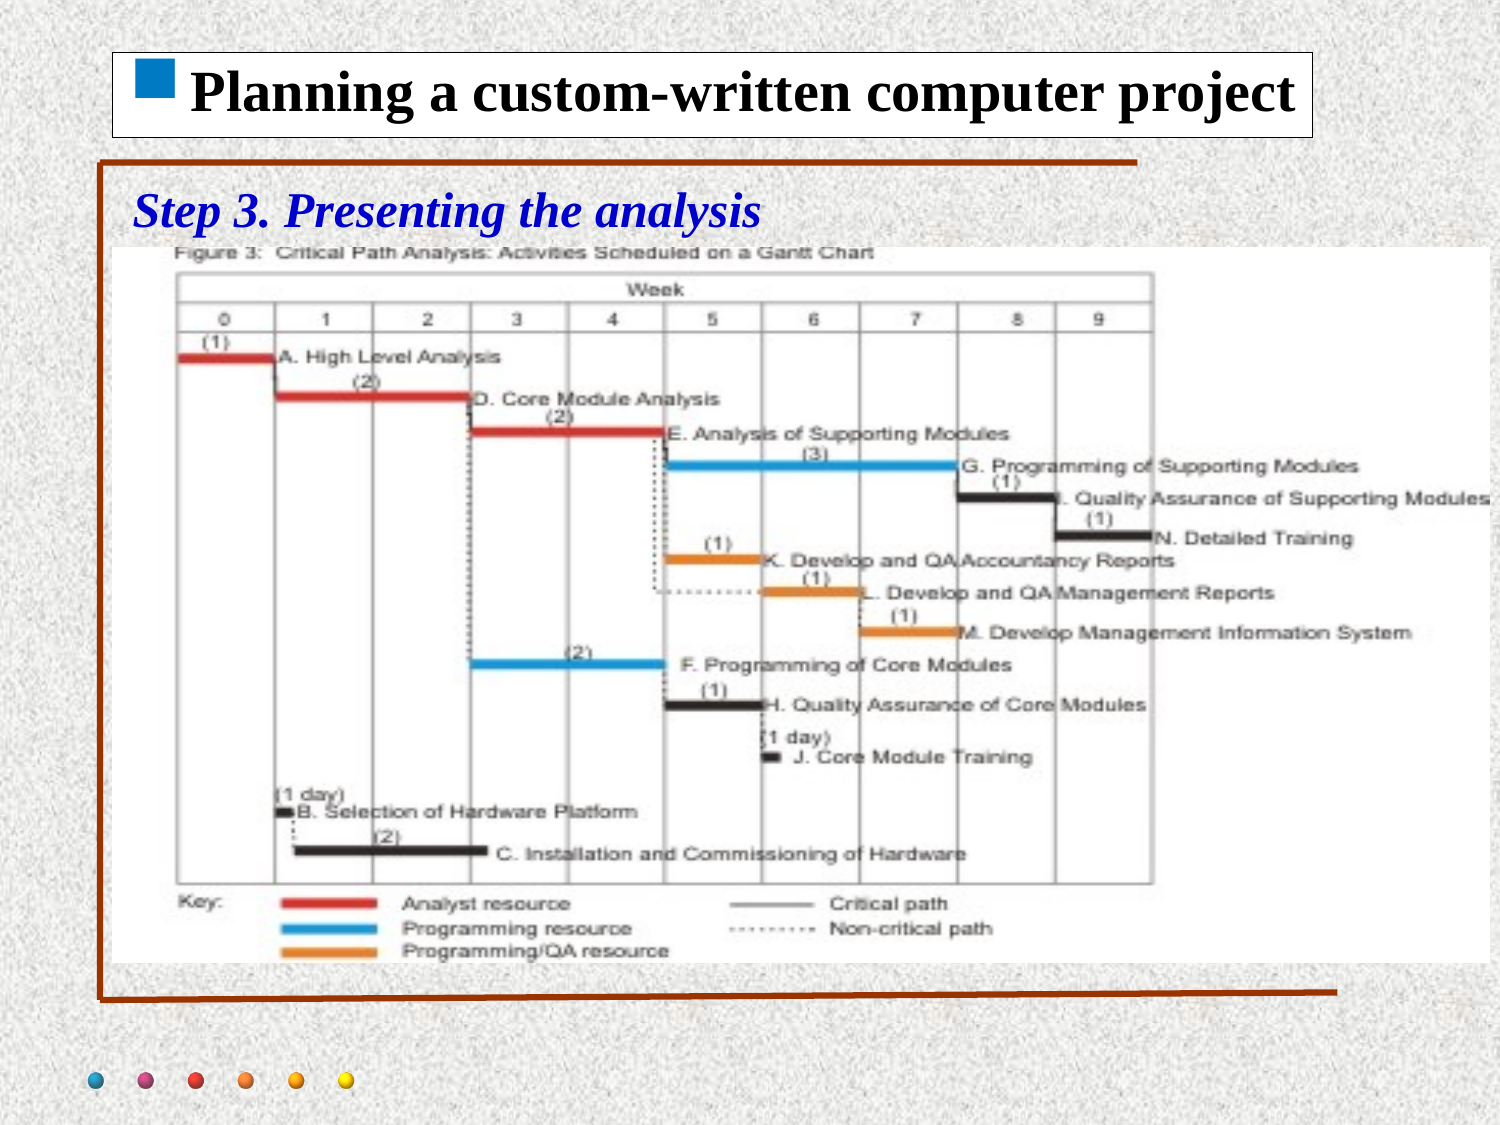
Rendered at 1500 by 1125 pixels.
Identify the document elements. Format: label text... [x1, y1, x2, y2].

text_box Step 3. Presenting the analysis [117, 170, 778, 245]
title Planning a custom-written computer project [112, 52, 1313, 138]
picture [0, 0, 1500, 1125]
